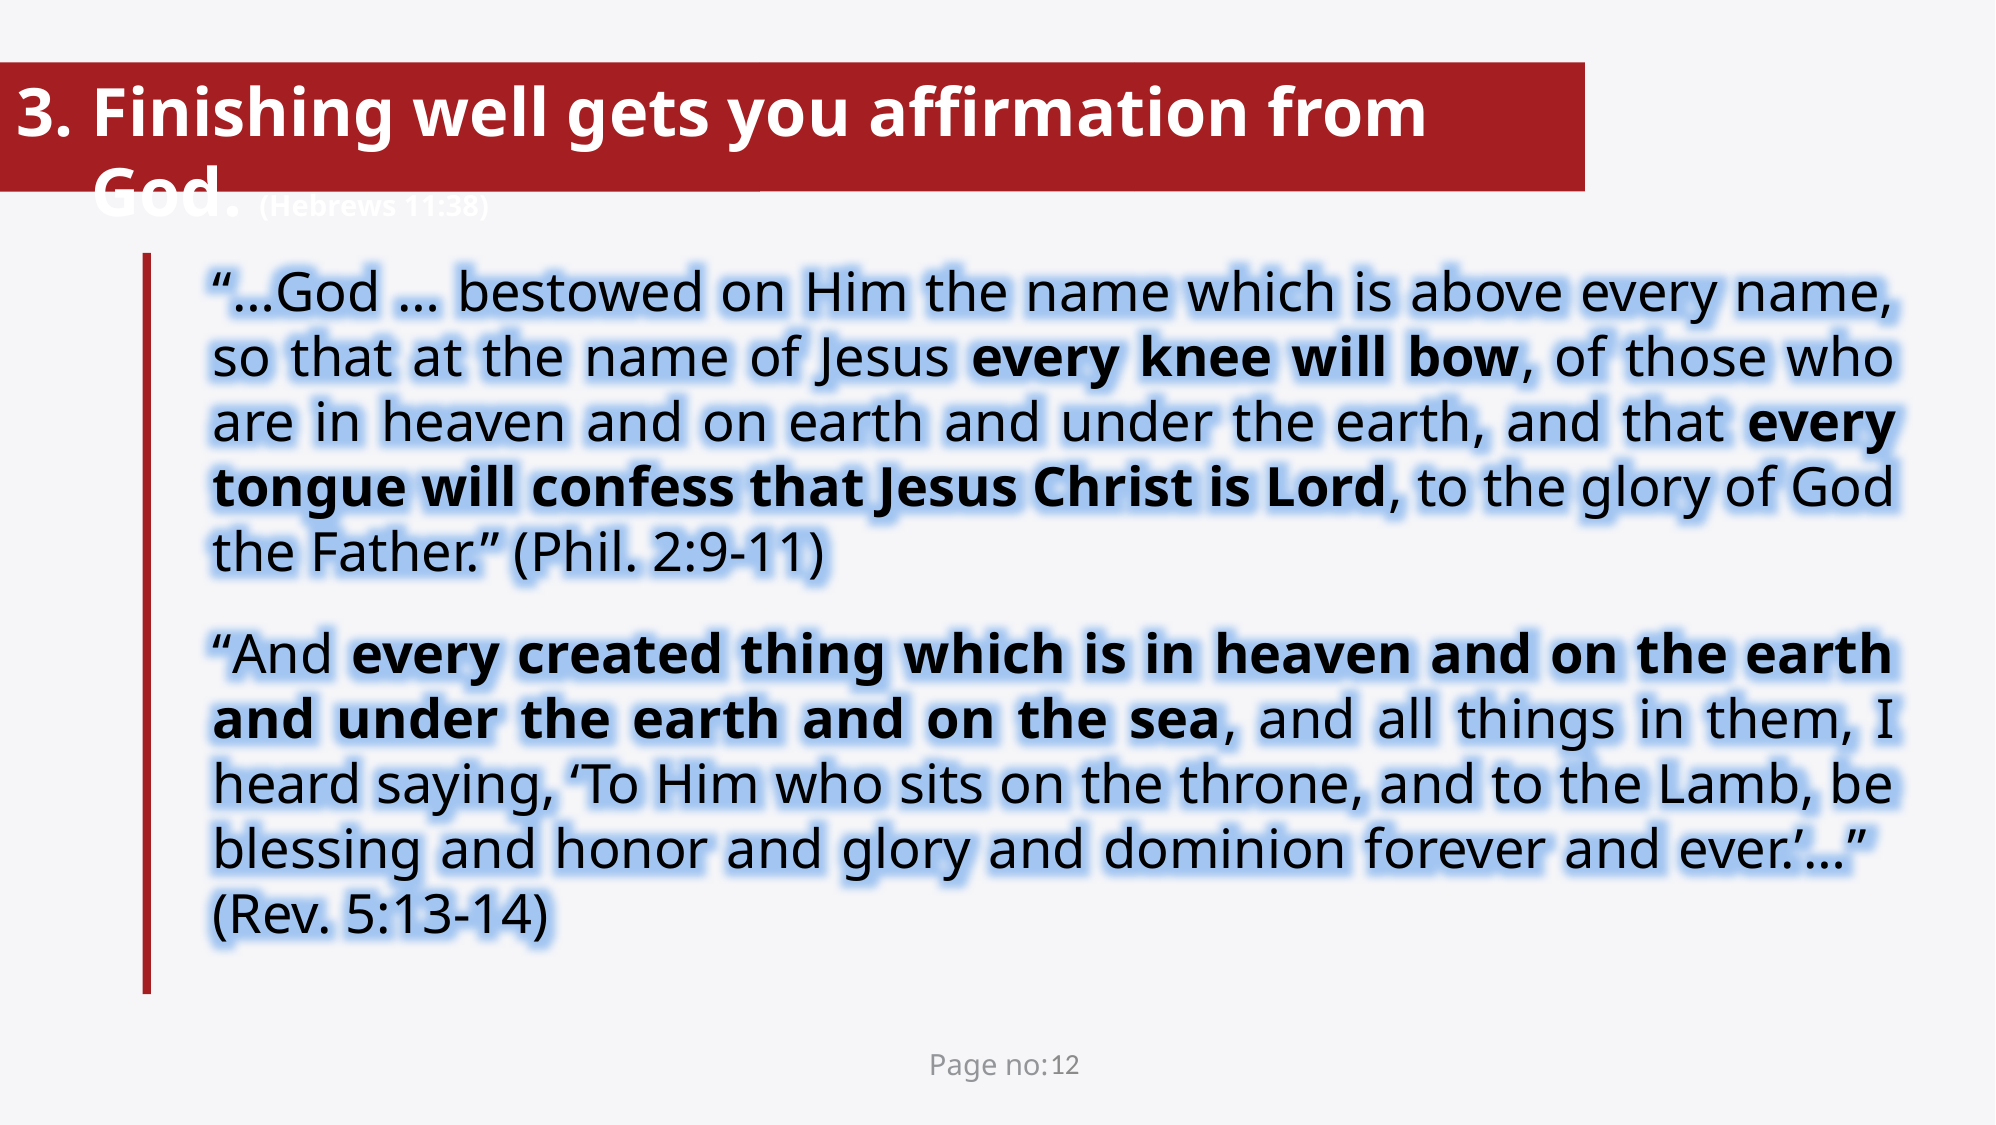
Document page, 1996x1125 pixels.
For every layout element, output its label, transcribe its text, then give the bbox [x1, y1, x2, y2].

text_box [1, 62, 1586, 194]
text_box “…God … bestowed on Him the name which is above every name, so that at the name of Jesus every knee will bow, of those who are in heaven and on earth and under the earth, and that every tongue will confess that Jesus Christ is Lord, to the glory of God the Father.” (Phil. 2:9-11) [198, 249, 1911, 590]
text_box “And every created thing which is in heaven and on the earth and under the earth and on the sea, and all things in them, I heard saying, ‘To Him who sits on the throne, and to the Lamb, be blessing and honor and glory and dominion forever and ever.’…” (Rev. 5:13-14) [198, 612, 1911, 952]
